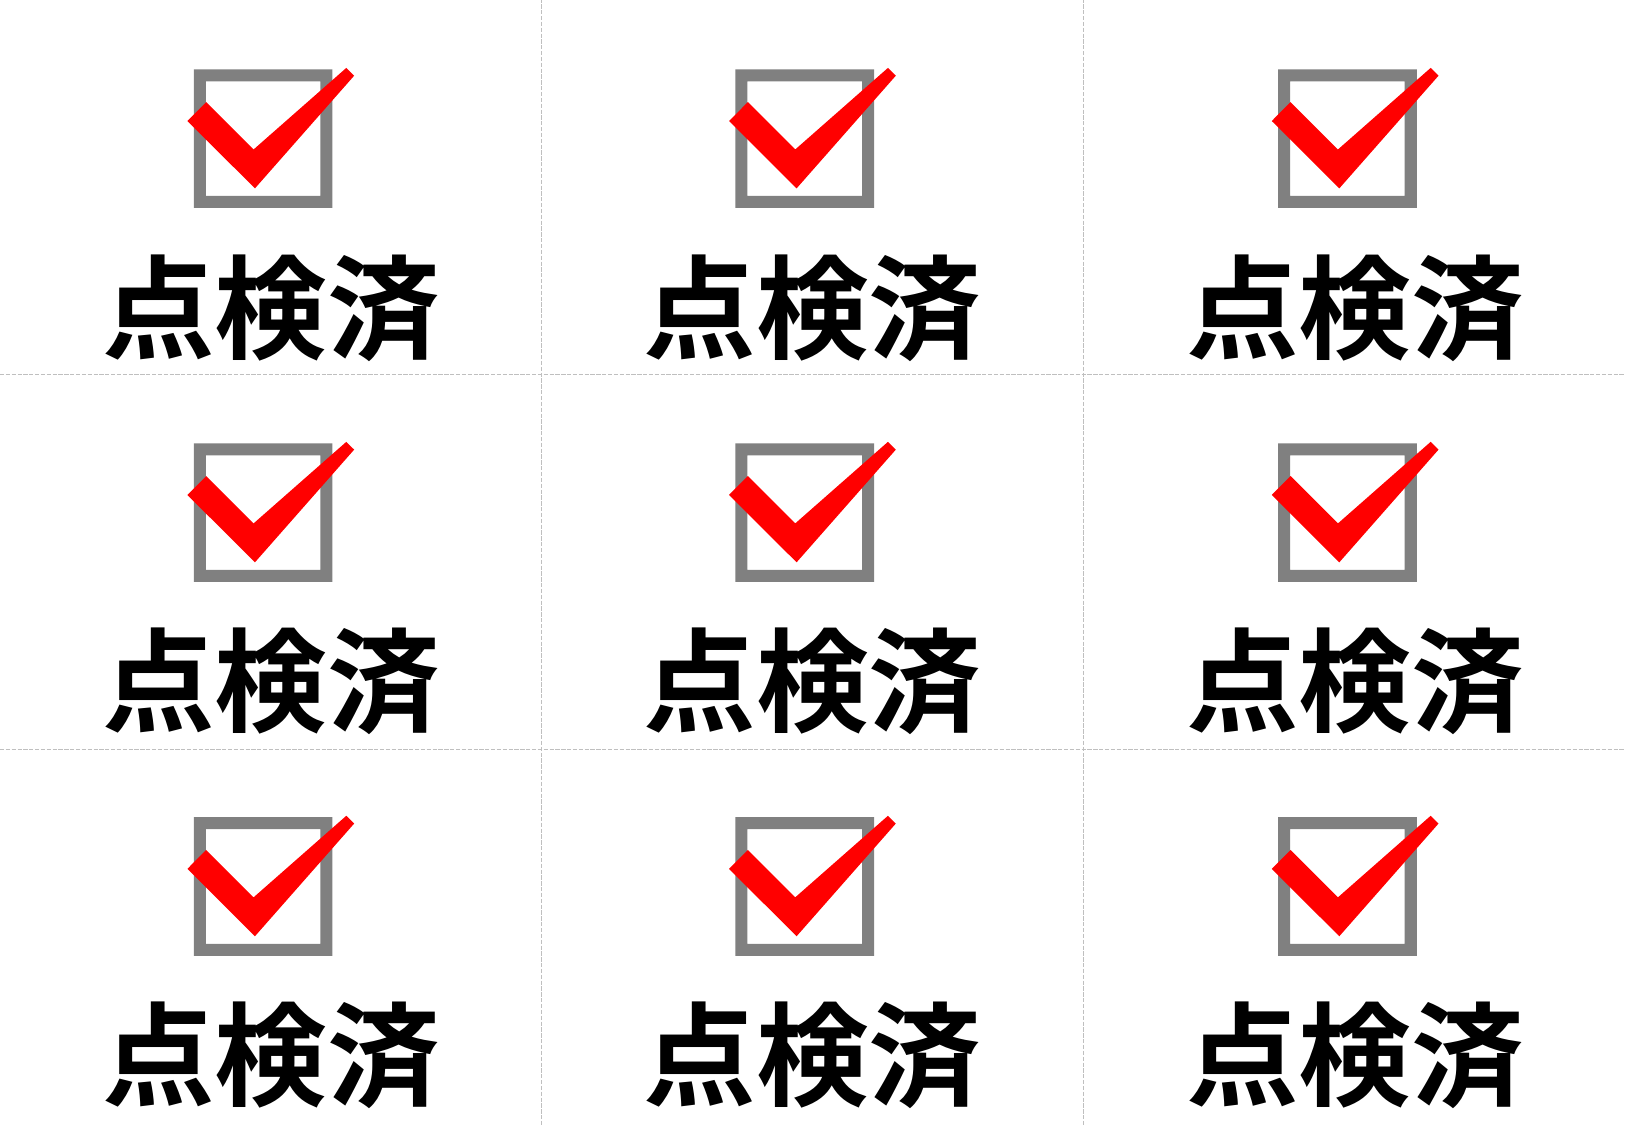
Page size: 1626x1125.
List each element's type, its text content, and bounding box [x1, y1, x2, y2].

text_box 点検済 [101, 237, 440, 373]
text_box 点検済 [1186, 611, 1525, 747]
text_box 点検済 [101, 985, 440, 1121]
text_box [729, 815, 896, 956]
text_box 点検済 [1186, 237, 1525, 373]
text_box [187, 67, 355, 208]
text_box 点検済 [643, 237, 982, 373]
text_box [1271, 441, 1439, 582]
text_box 点検済 [1186, 985, 1525, 1121]
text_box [1271, 815, 1439, 956]
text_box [729, 67, 896, 208]
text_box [187, 815, 355, 956]
text_box 点検済 [643, 611, 982, 747]
text_box 点検済 [101, 611, 440, 747]
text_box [187, 441, 355, 582]
text_box 点検済 [643, 985, 982, 1121]
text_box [729, 441, 896, 582]
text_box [1271, 67, 1439, 208]
